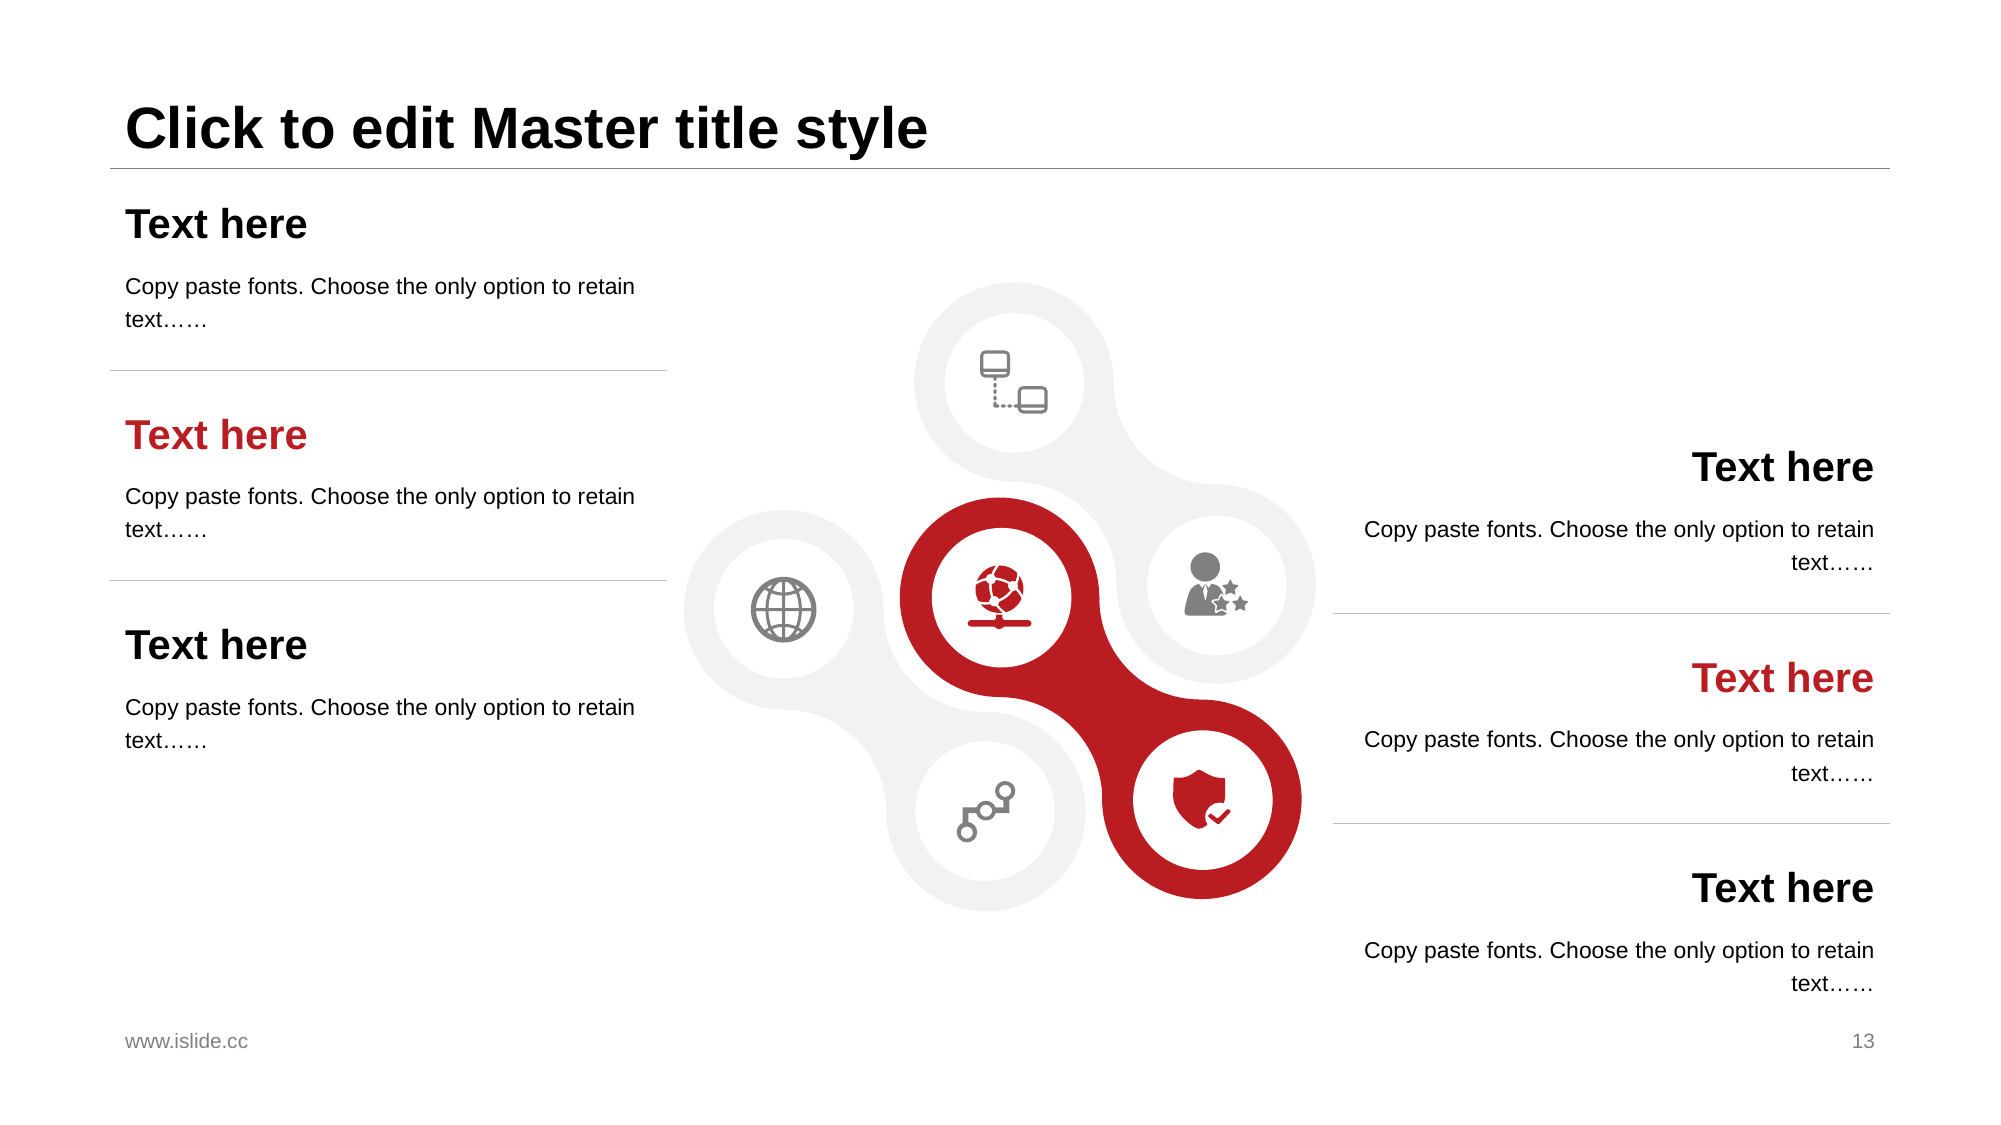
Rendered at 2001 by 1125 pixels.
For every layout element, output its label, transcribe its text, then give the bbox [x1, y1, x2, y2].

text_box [110, 185, 1890, 1009]
footer www.islide.cc [109, 1023, 790, 1058]
slide_number 13 [1412, 1023, 1890, 1058]
title Click to edit Master title style [109, 0, 1890, 169]
